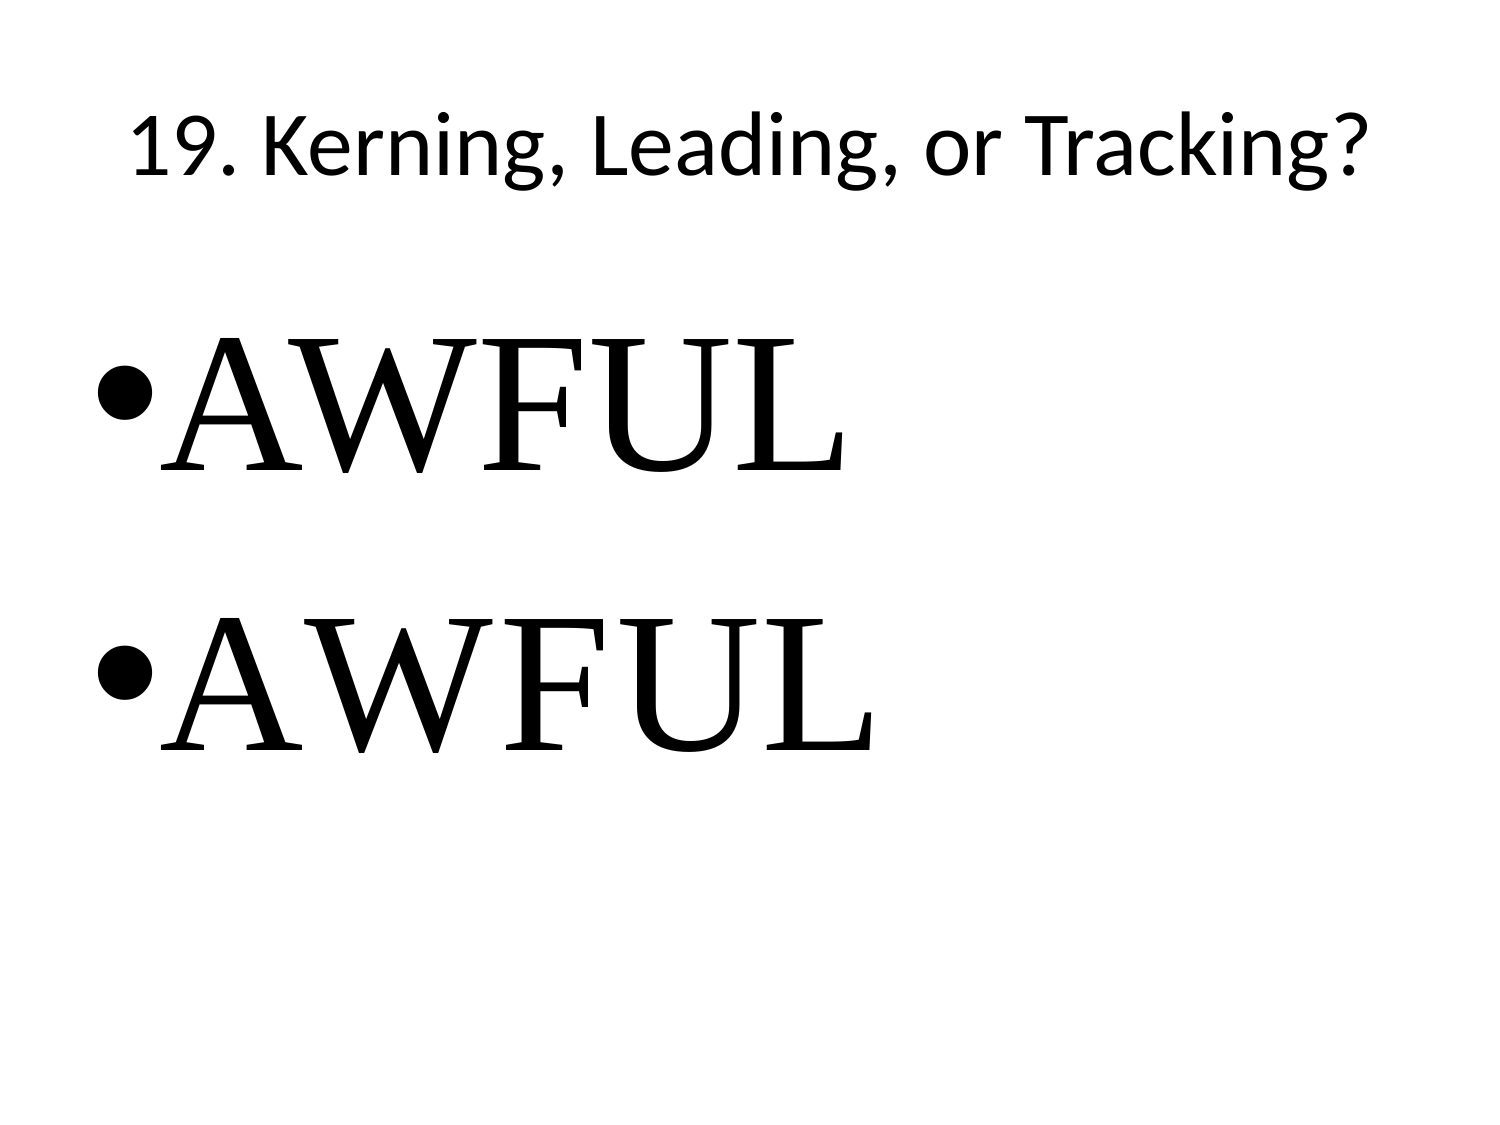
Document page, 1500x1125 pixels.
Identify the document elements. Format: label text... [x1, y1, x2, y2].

title 19. Kerning, Leading, or Tracking? [75, 45, 1425, 233]
list AWFUL AWFUL [75, 262, 1425, 1005]
